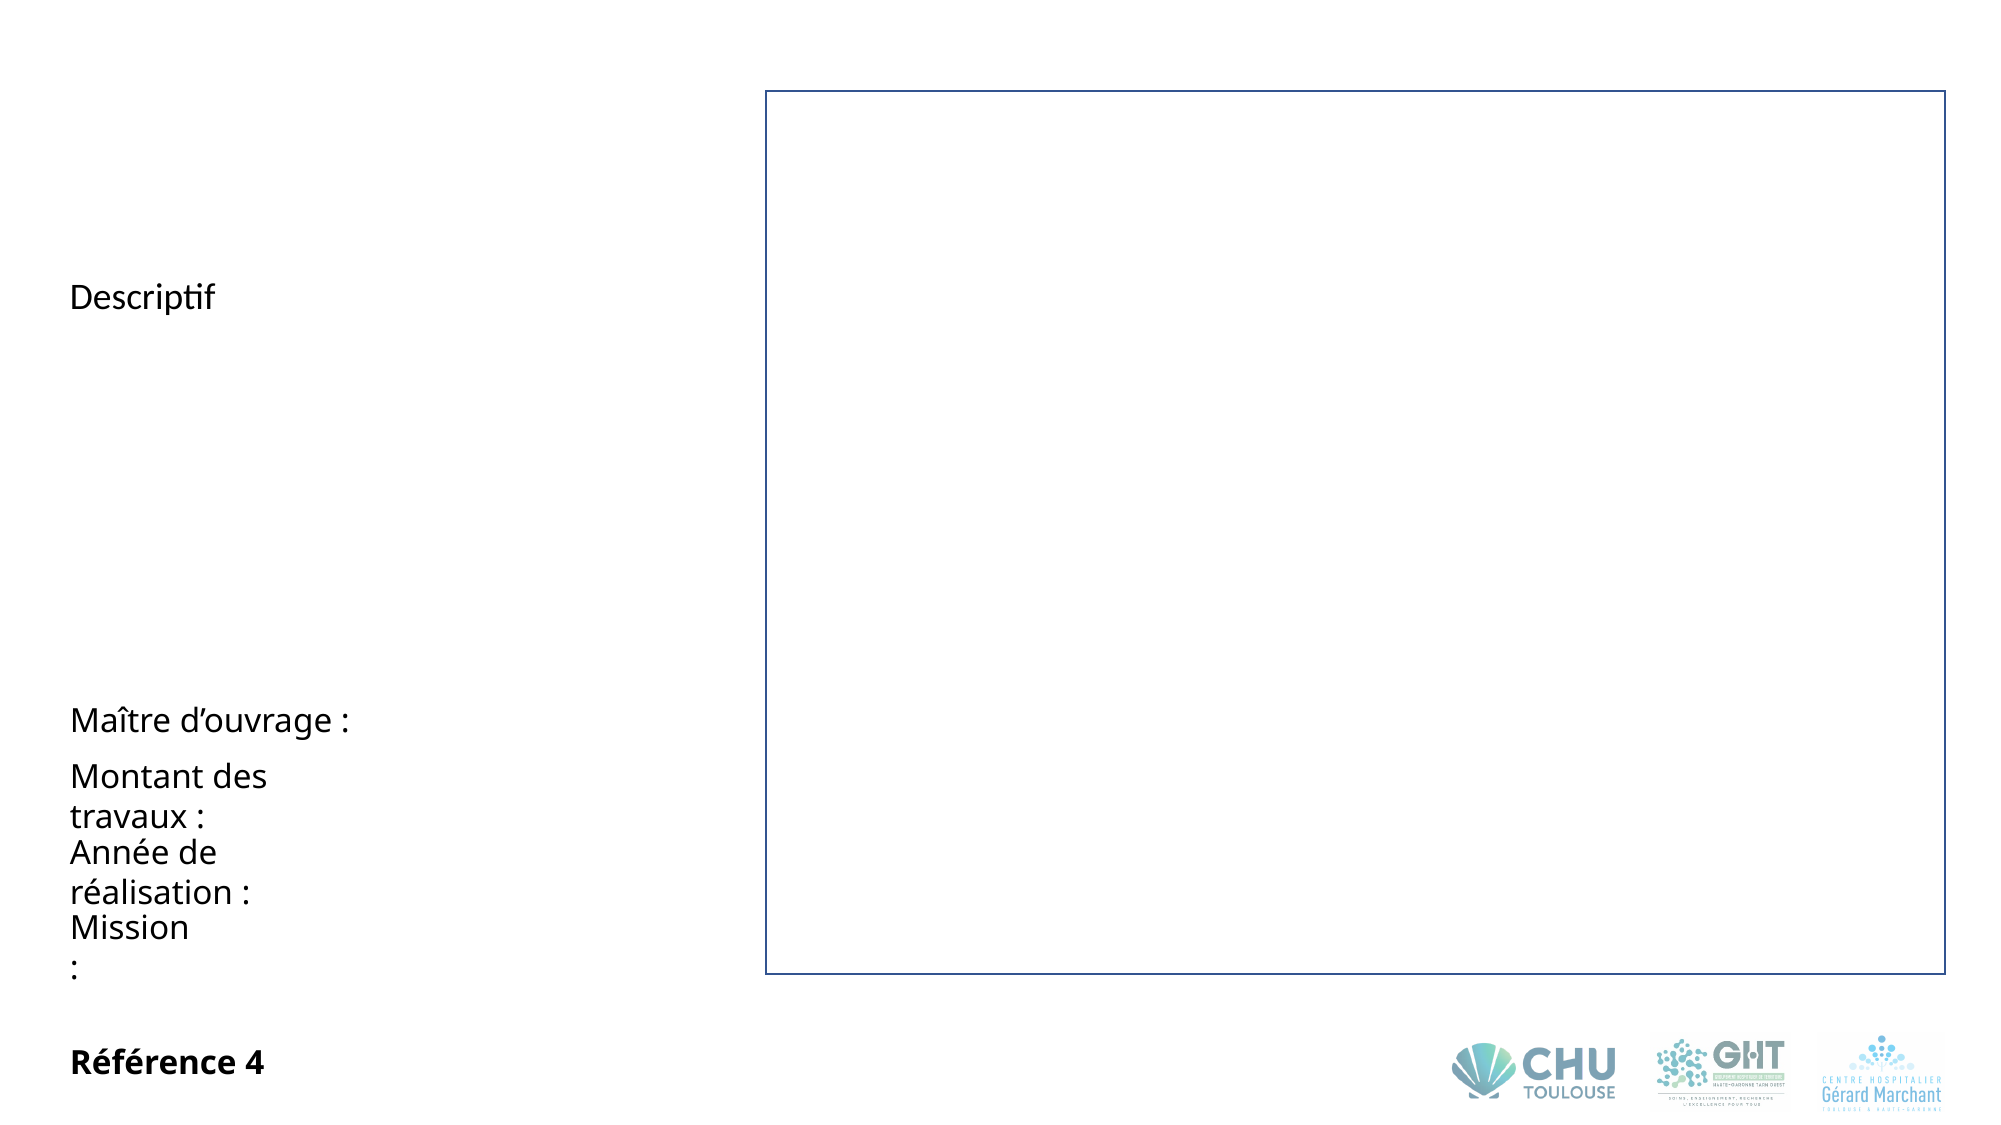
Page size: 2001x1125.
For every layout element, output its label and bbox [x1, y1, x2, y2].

picture [765, 91, 1945, 975]
